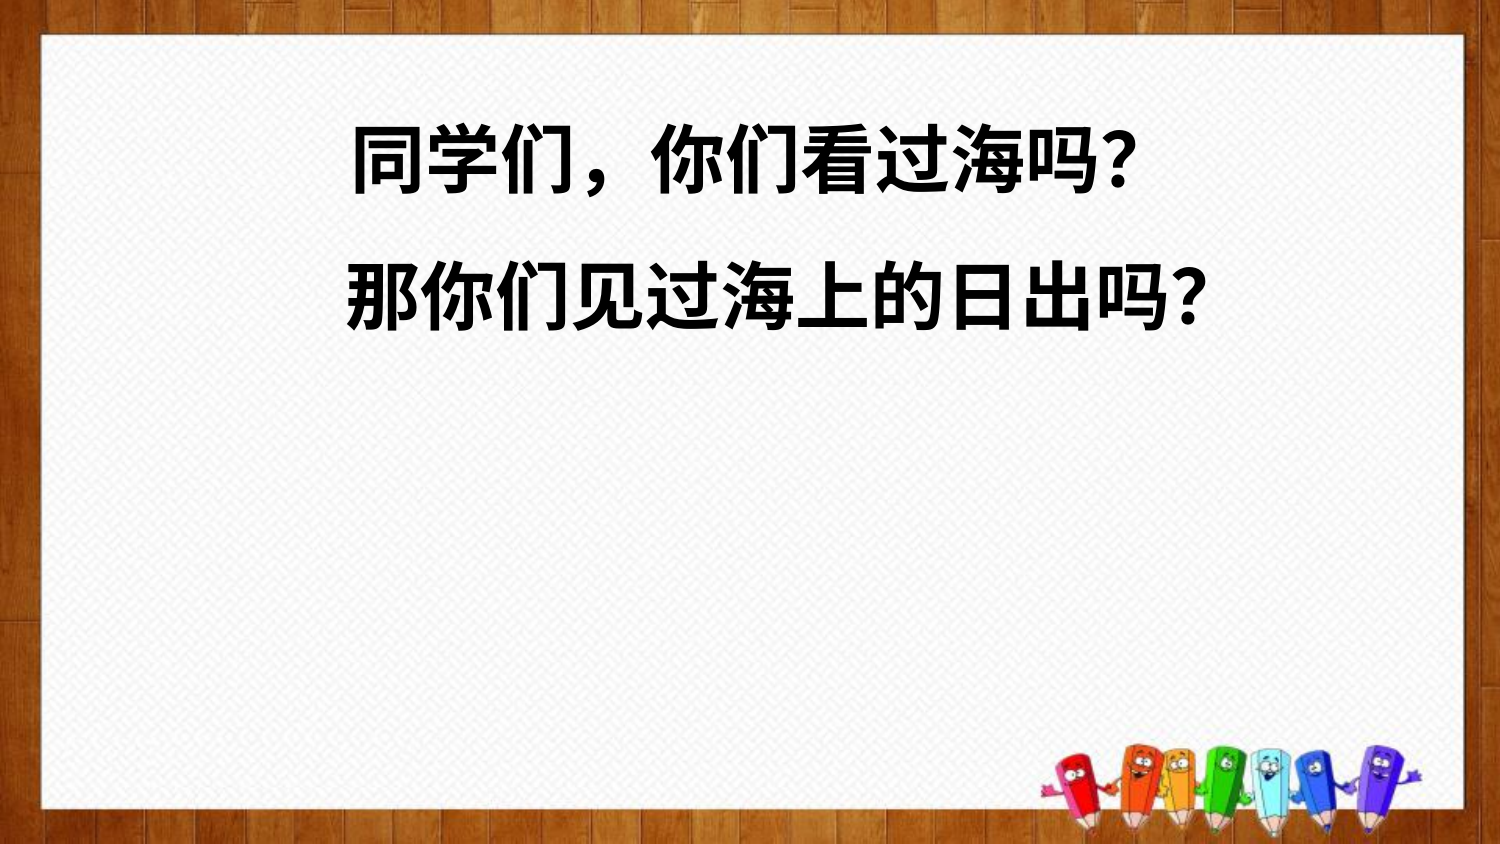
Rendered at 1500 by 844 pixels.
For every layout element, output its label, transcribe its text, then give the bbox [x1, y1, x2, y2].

text_box 那你们见过海上的日出吗？ [330, 242, 1224, 348]
picture [0, 0, 1500, 844]
text_box 同学们，你们看过海吗？ [335, 105, 1143, 210]
